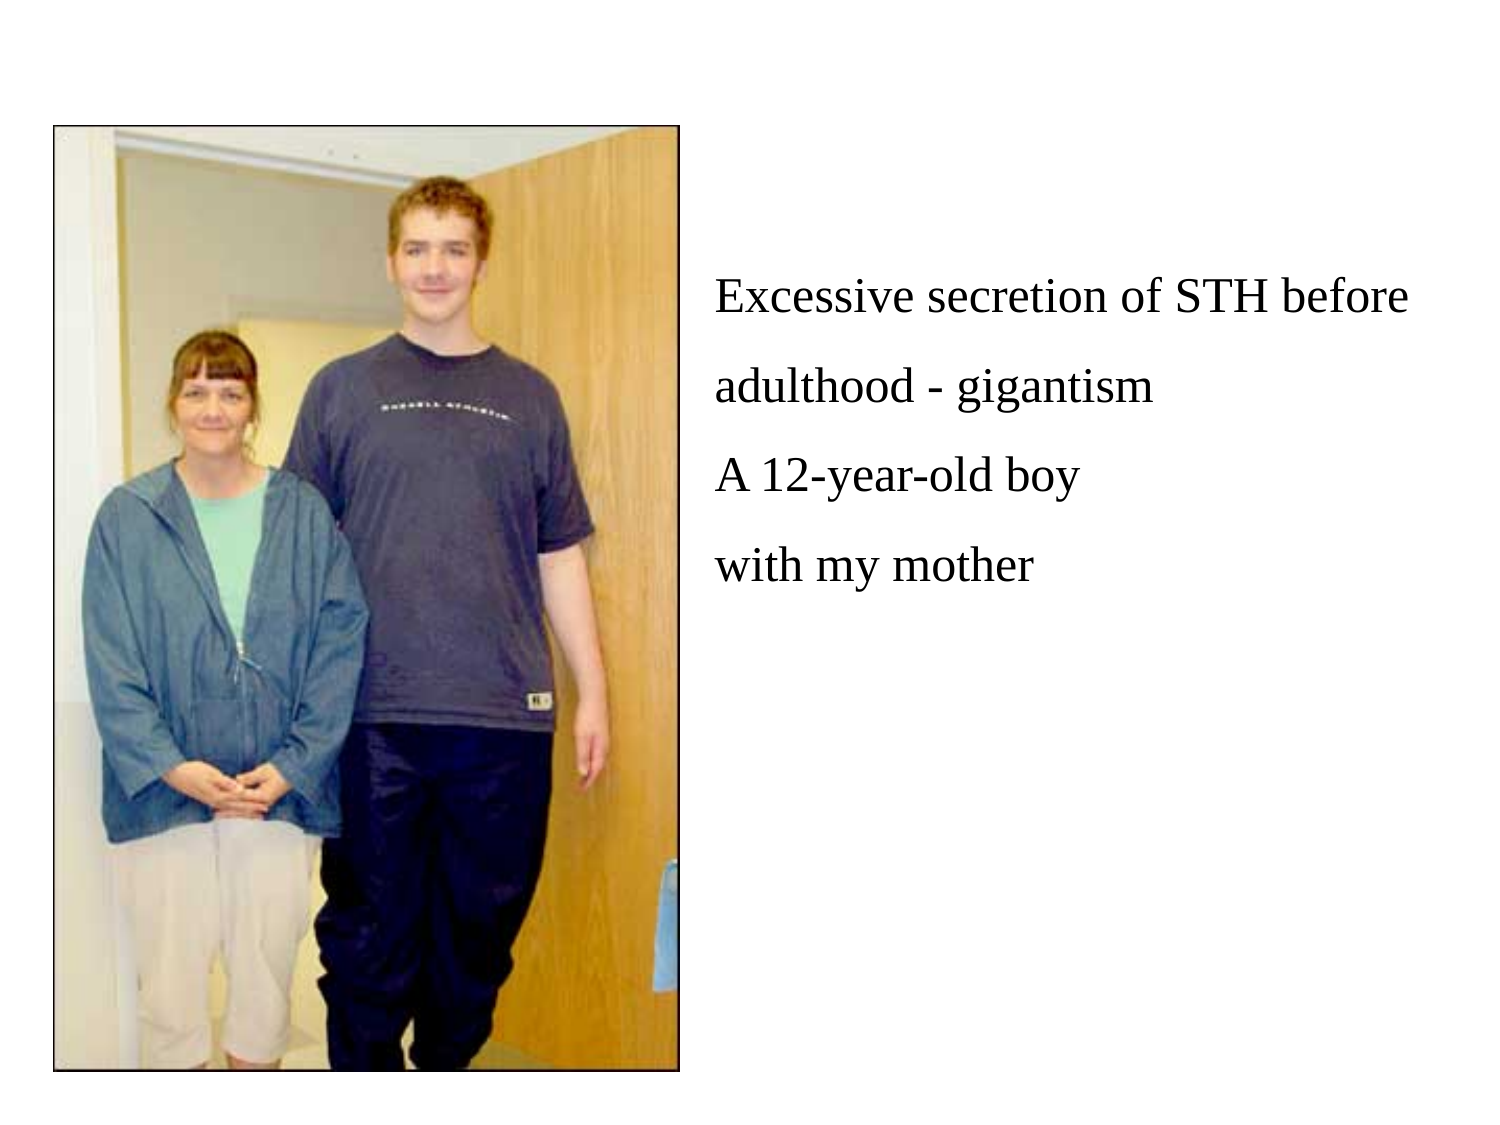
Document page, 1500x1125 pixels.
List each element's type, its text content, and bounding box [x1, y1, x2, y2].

list Excessive secretion of STH before adulthood - gigantism A 12-year-old boy with my mother [714, 262, 1425, 566]
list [52, 125, 680, 1072]
